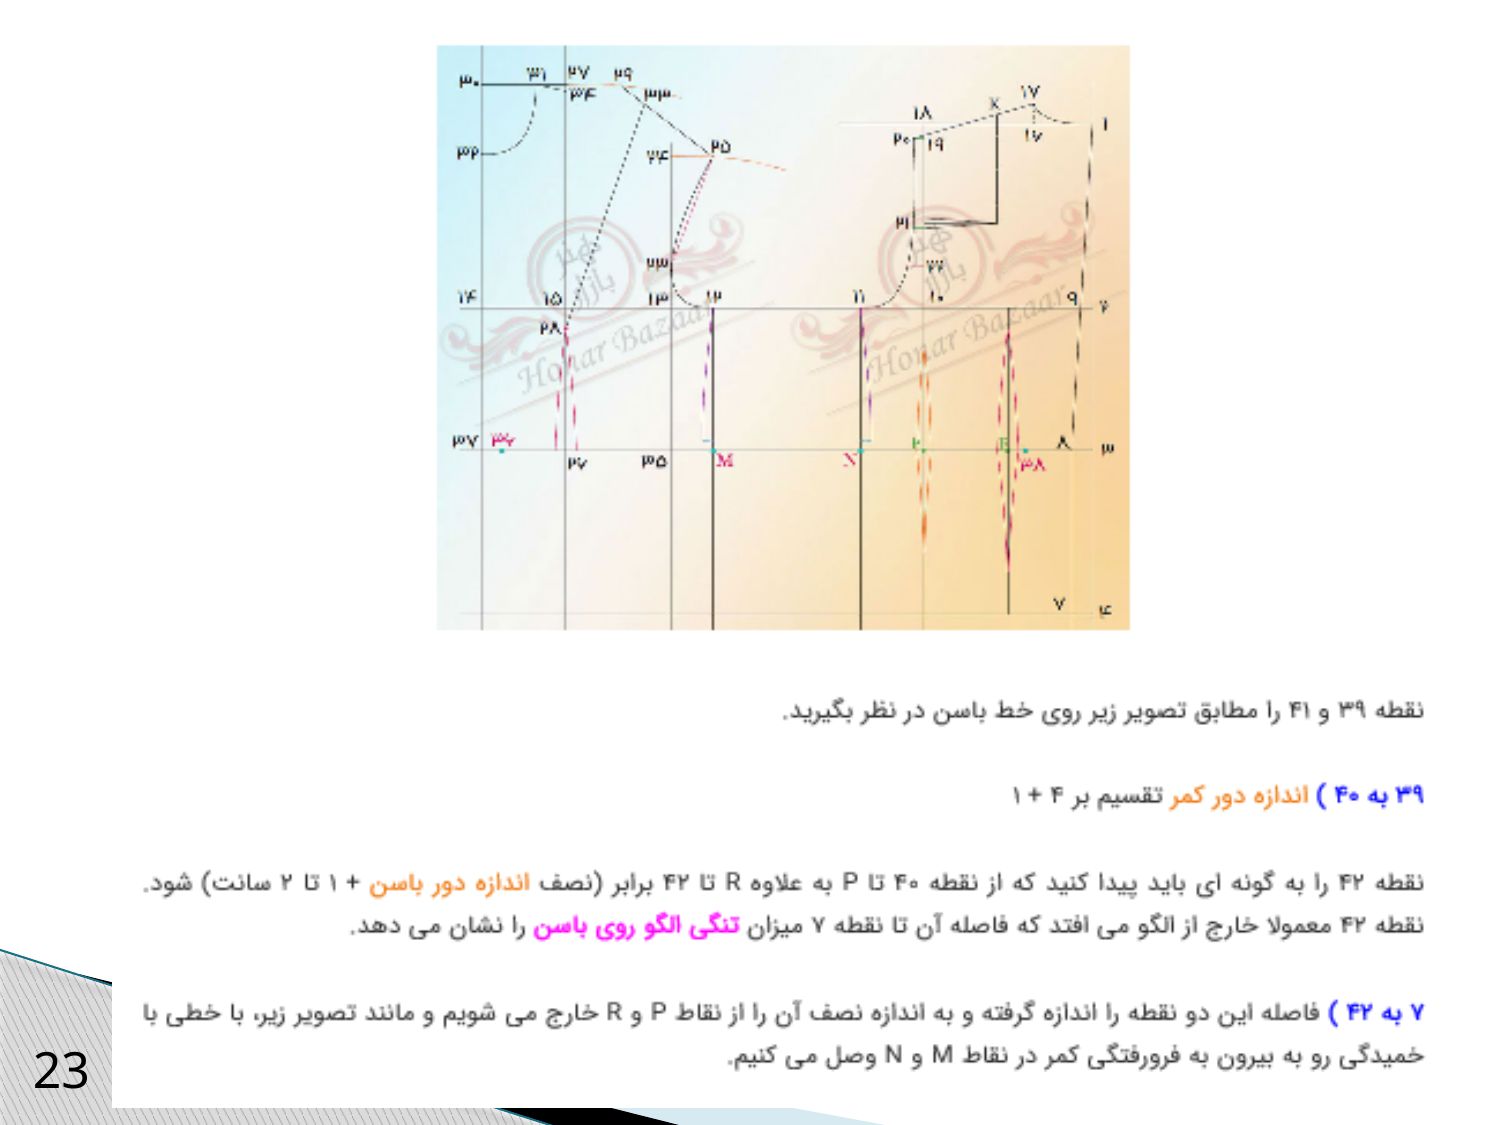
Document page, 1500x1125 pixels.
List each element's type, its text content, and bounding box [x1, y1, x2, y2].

picture [112, 0, 1500, 1108]
text_box 23 [18, 1031, 106, 1107]
